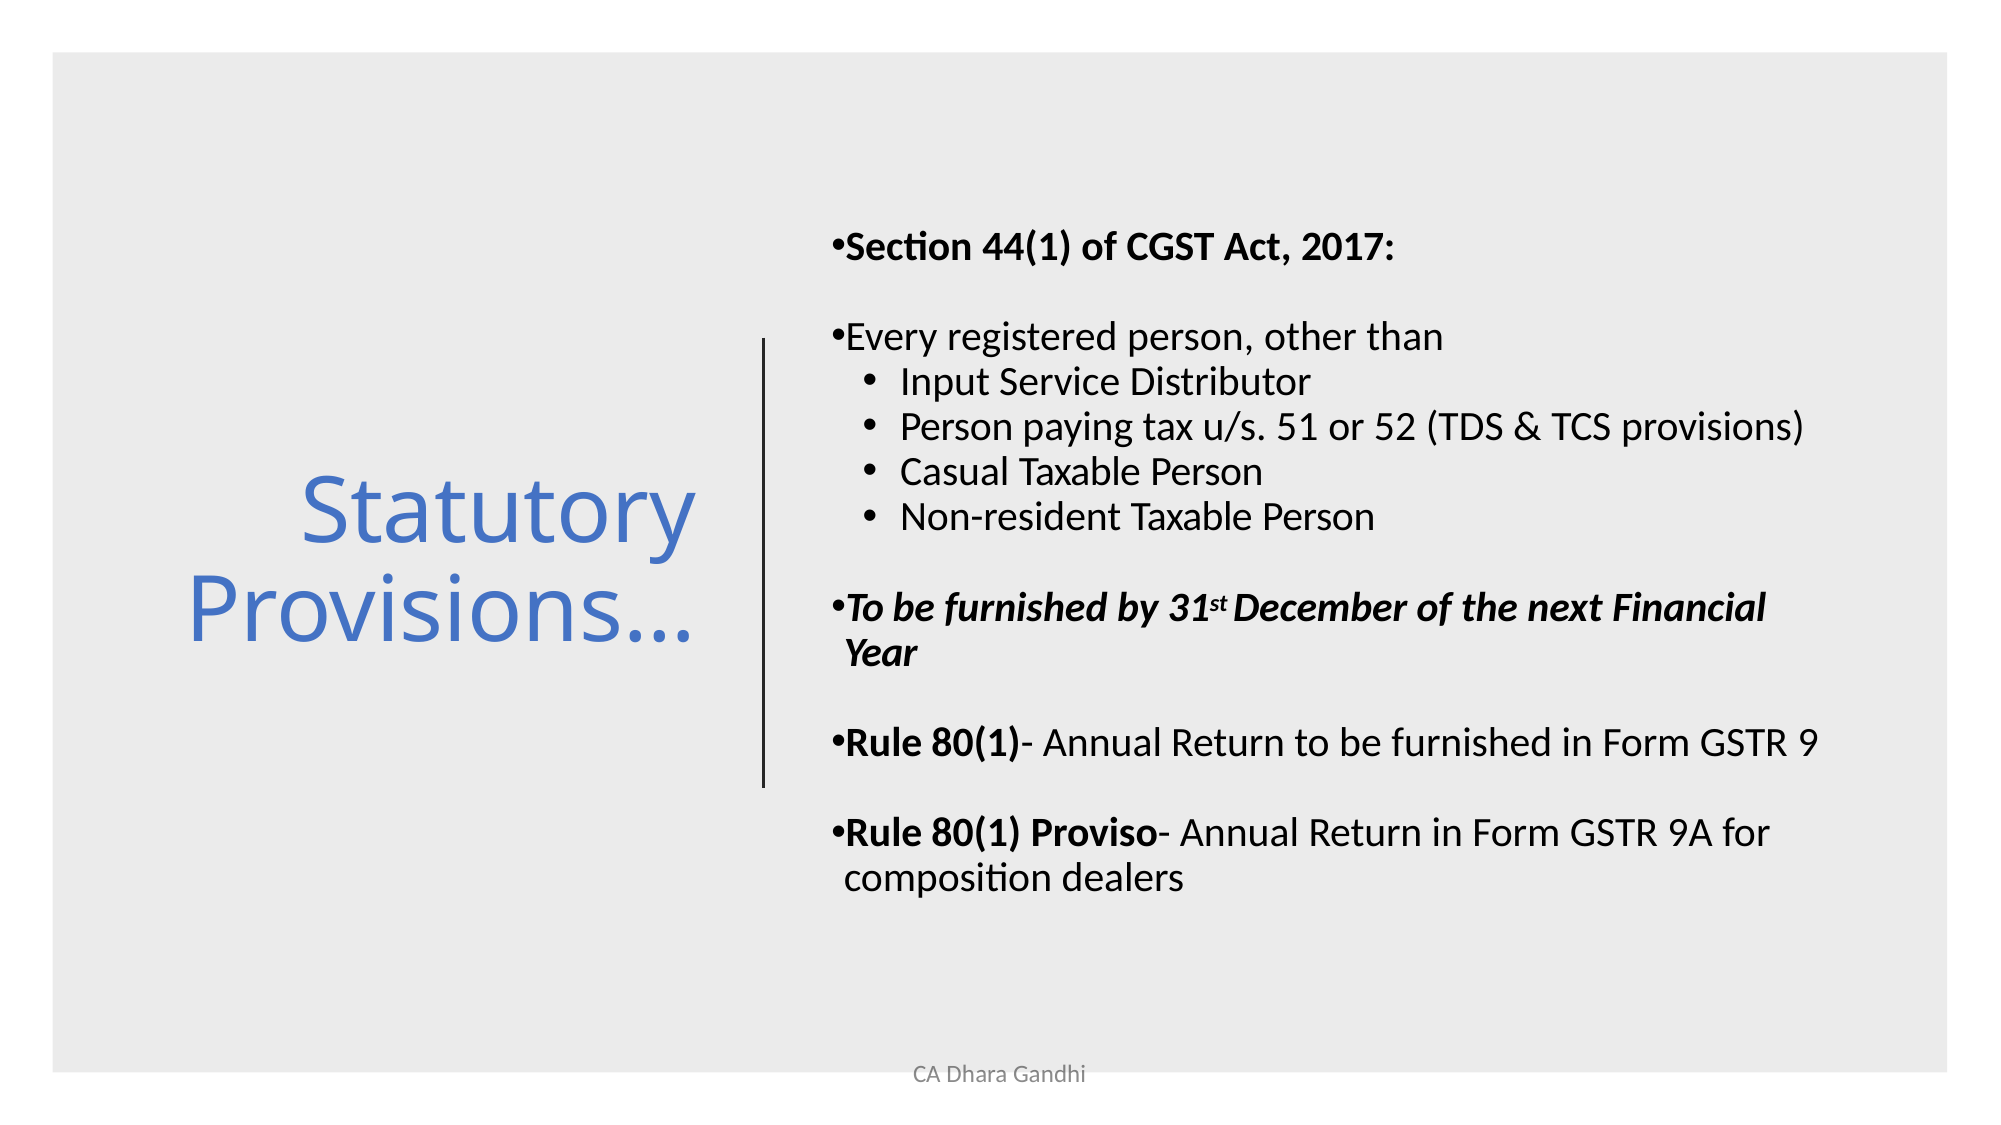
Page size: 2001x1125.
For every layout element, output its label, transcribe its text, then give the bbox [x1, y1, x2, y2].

text_box Section 44(1) of CGST Act, 2017: Every registered person, other than Input Service Distributor Person paying tax u/s. 51 or 52 (TDS & TCS provisions) Casual Taxable Person Non-resident Taxable Person To be furnished by 31st December of the next Financial Year Rule 80(1)- Annual Return to be furnished in Form GSTR 9 Rule 80(1) Proviso- Annual Return in Form GSTR 9A for composition dealers [816, 158, 1863, 967]
footer CA Dhara Gandhi [662, 1042, 1338, 1103]
text_box [52, 51, 1948, 1073]
title Statutory Provisions… [137, 158, 711, 967]
